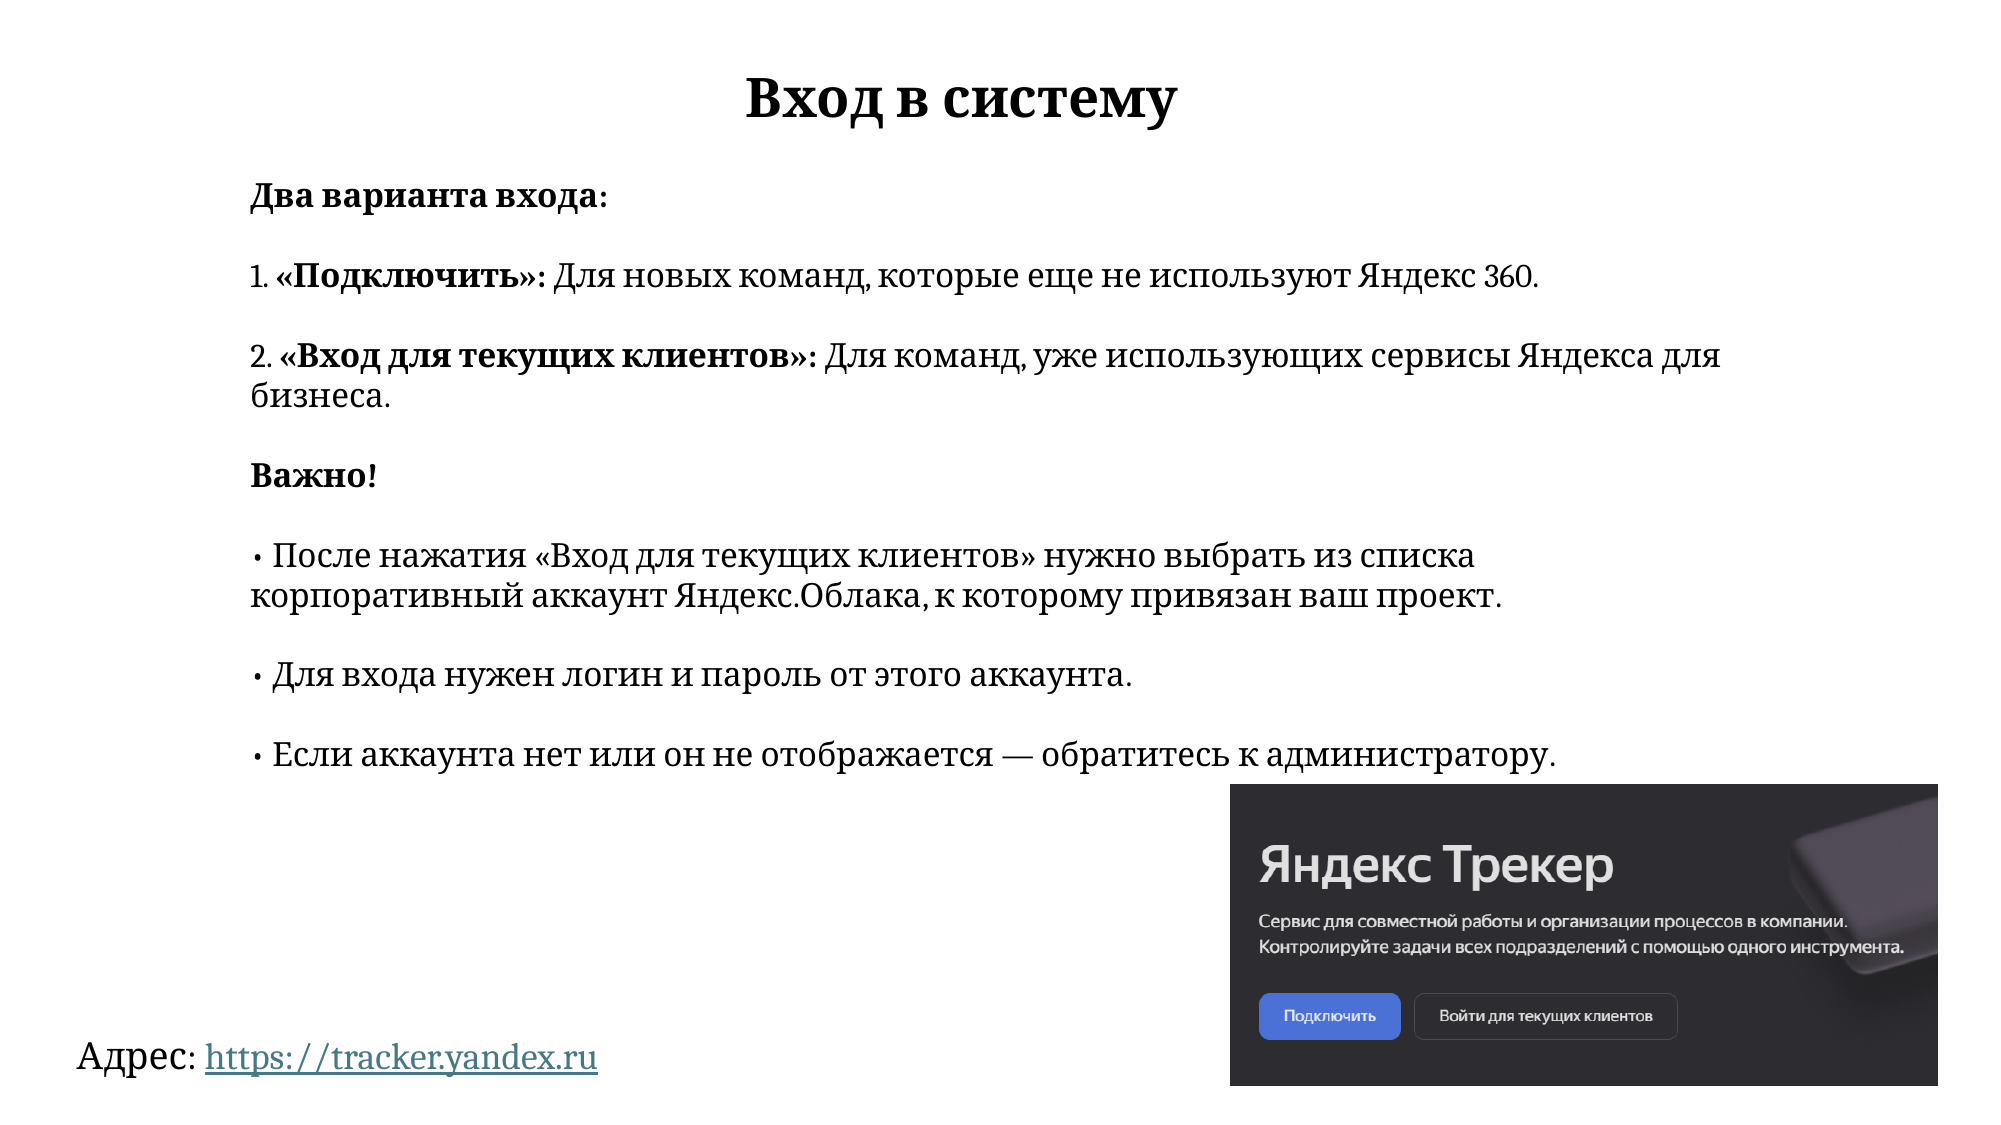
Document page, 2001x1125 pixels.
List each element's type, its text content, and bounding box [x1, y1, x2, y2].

text_box Адрес: https://tracker.yandex.ru [61, 1024, 709, 1085]
text_box Два варианта входа: 1. «Подключить»: Для новых команд, которые еще не используют Яндекс 360. 2. «Вход для текущих клиентов»: Для команд, уже использующих сервисы Яндекса для бизнеса. Важно! • После нажатия «Вход для текущих клиентов» нужно выбрать из списка корпоративный аккаунт Яндекс.Облака, к которому привязан ваш проект. • Для входа нужен логин и пароль от этого аккаунта. • Если аккаунта нет или он не отображается — обратитесь к администратору. [235, 167, 1765, 781]
title Вход в систему [730, 42, 1270, 157]
picture [1229, 783, 1939, 1086]
